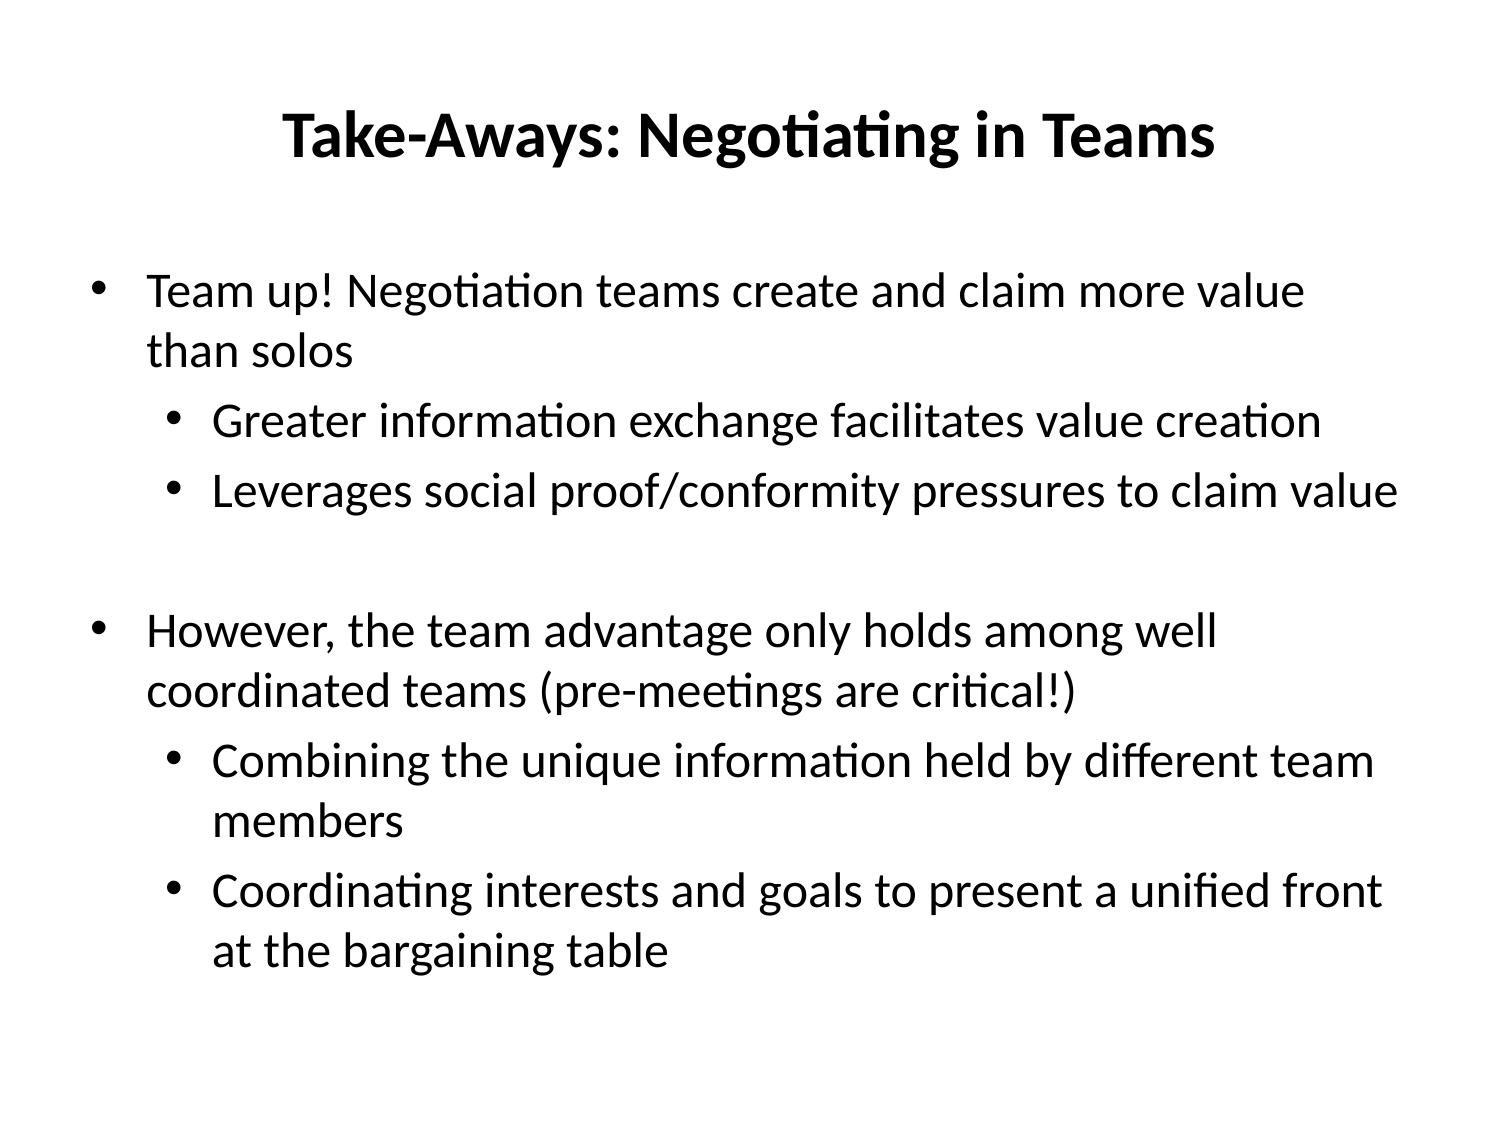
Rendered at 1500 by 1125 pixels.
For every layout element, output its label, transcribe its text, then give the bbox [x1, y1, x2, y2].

list Team up! Negotiation teams create and claim more value than solos Greater information exchange facilitates value creation Leverages social proof/conformity pressures to claim value However, the team advantage only holds among well coordinated teams (pre-meetings are critical!) Combining the unique information held by different team members Coordinating interests and goals to present a unified front at the bargaining table [75, 249, 1425, 1038]
title Take-Aways: Negotiating in Teams [75, 37, 1425, 225]
